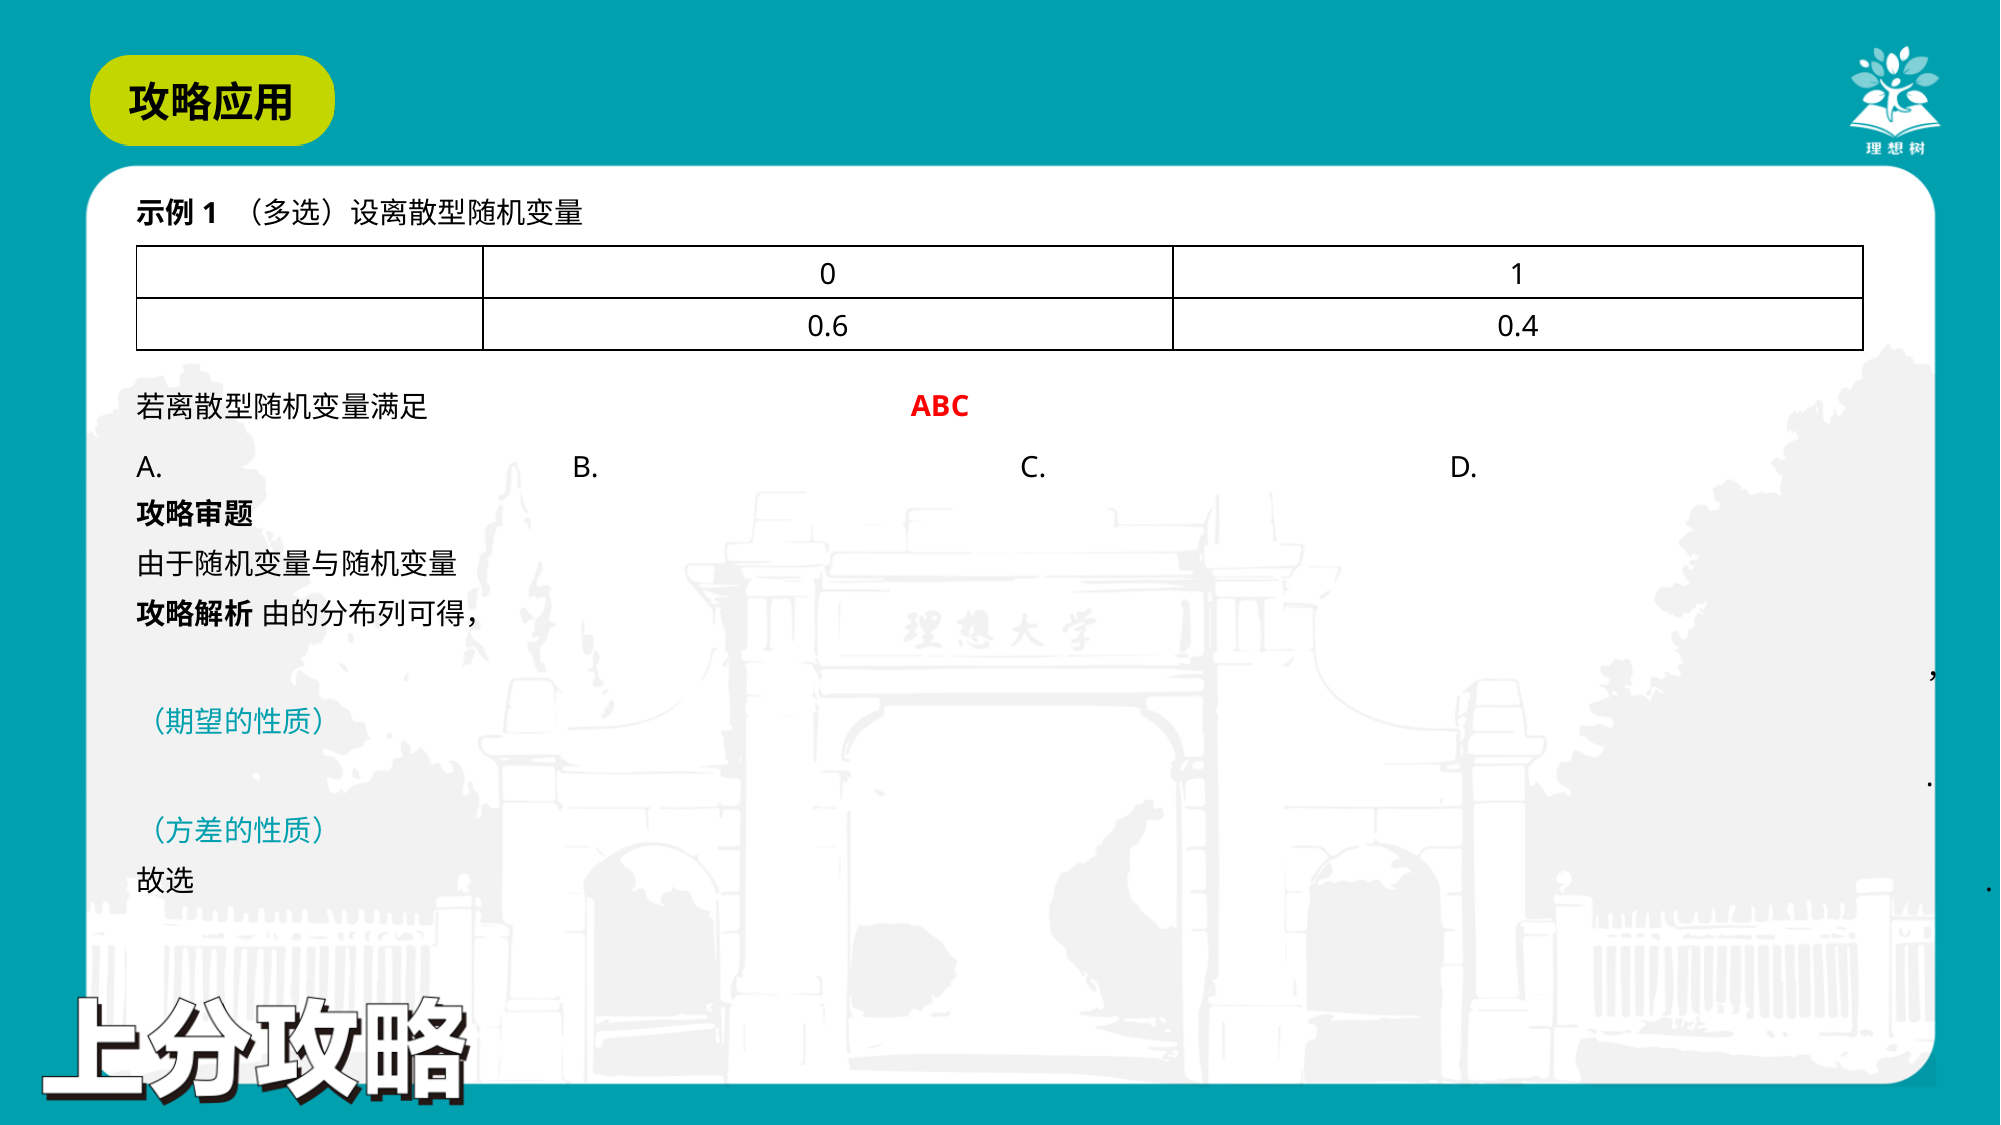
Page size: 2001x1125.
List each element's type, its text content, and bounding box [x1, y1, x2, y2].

picture [0, 0, 2000, 1125]
text_box ABC [907, 370, 973, 417]
